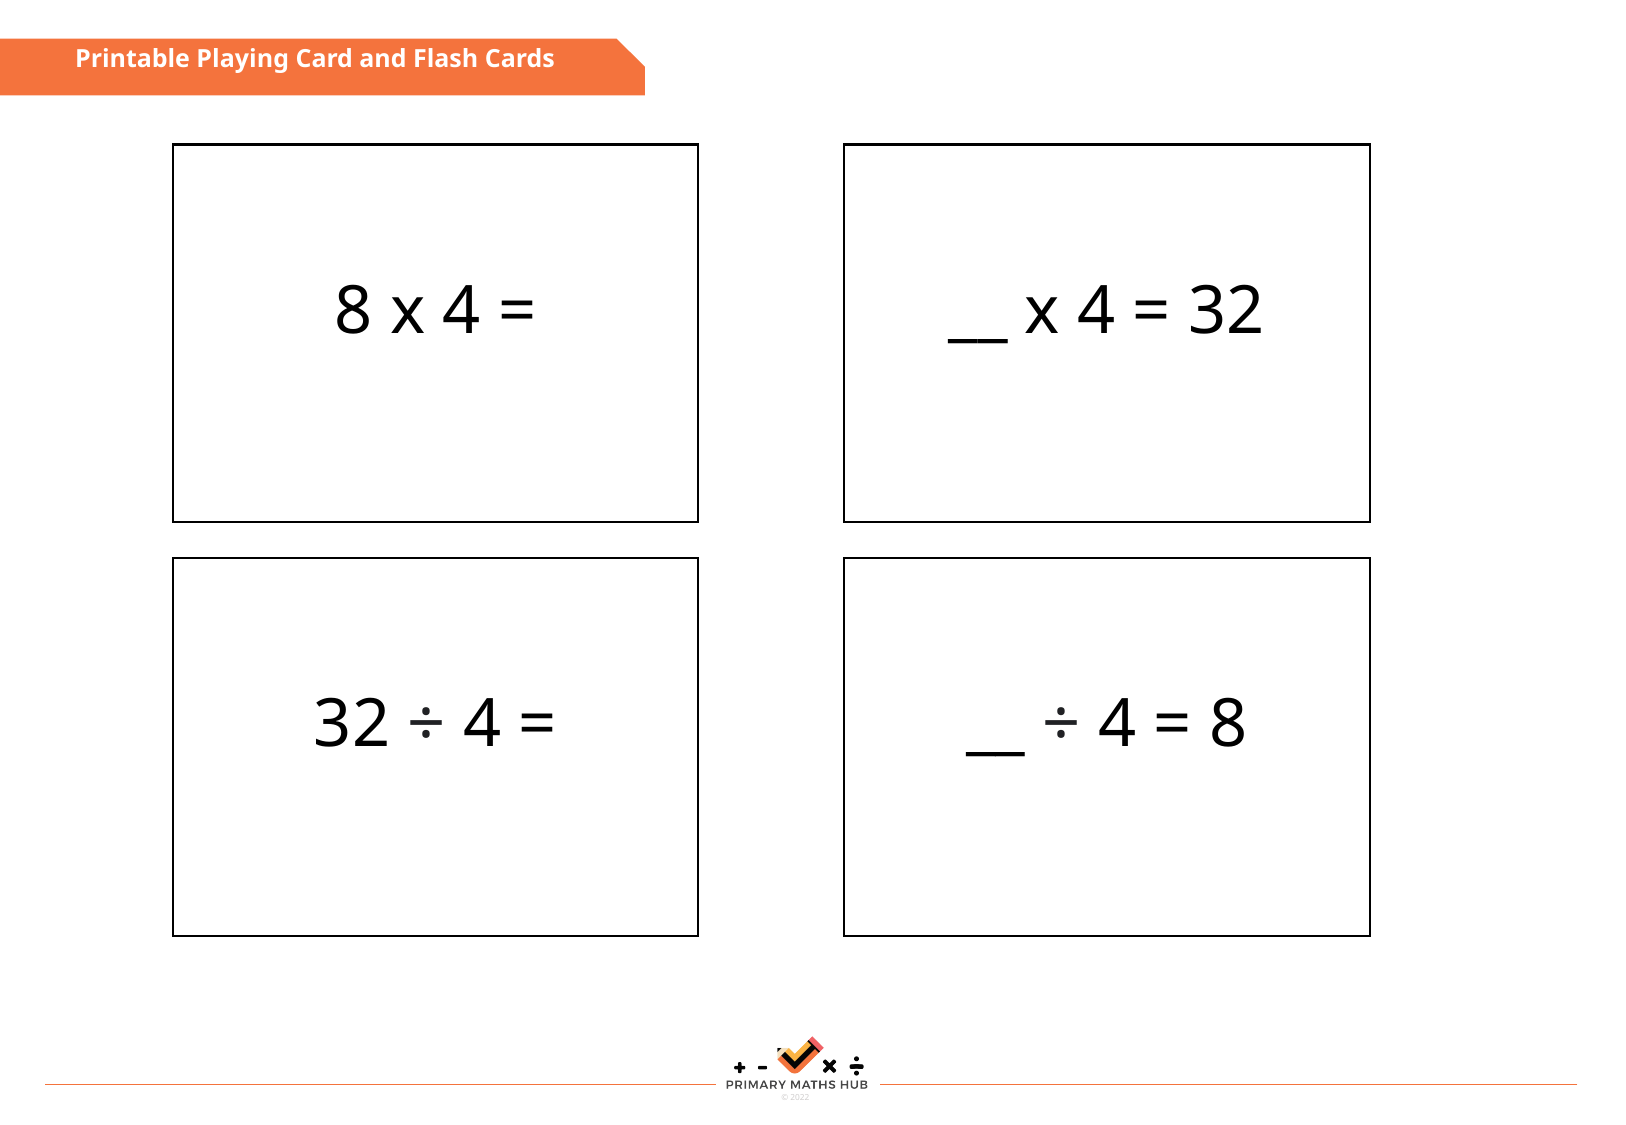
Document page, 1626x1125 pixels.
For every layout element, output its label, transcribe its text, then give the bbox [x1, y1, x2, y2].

text_box __ x 4 = 32 [844, 259, 1370, 355]
picture [722, 1034, 872, 1094]
text_box © 2022 [720, 1084, 870, 1110]
text_box [843, 143, 1371, 523]
text_box [172, 557, 699, 672]
text_box Printable Playing Card and Flash Cards [0, 37, 646, 97]
text_box [172, 768, 699, 937]
text_box [172, 143, 699, 259]
text_box 32 ÷ 4 = [172, 672, 699, 768]
text_box [843, 557, 1371, 937]
text_box __ ÷ 4 = 8 [844, 672, 1370, 768]
text_box 8 x 4 = [172, 259, 699, 355]
text_box [172, 355, 699, 523]
